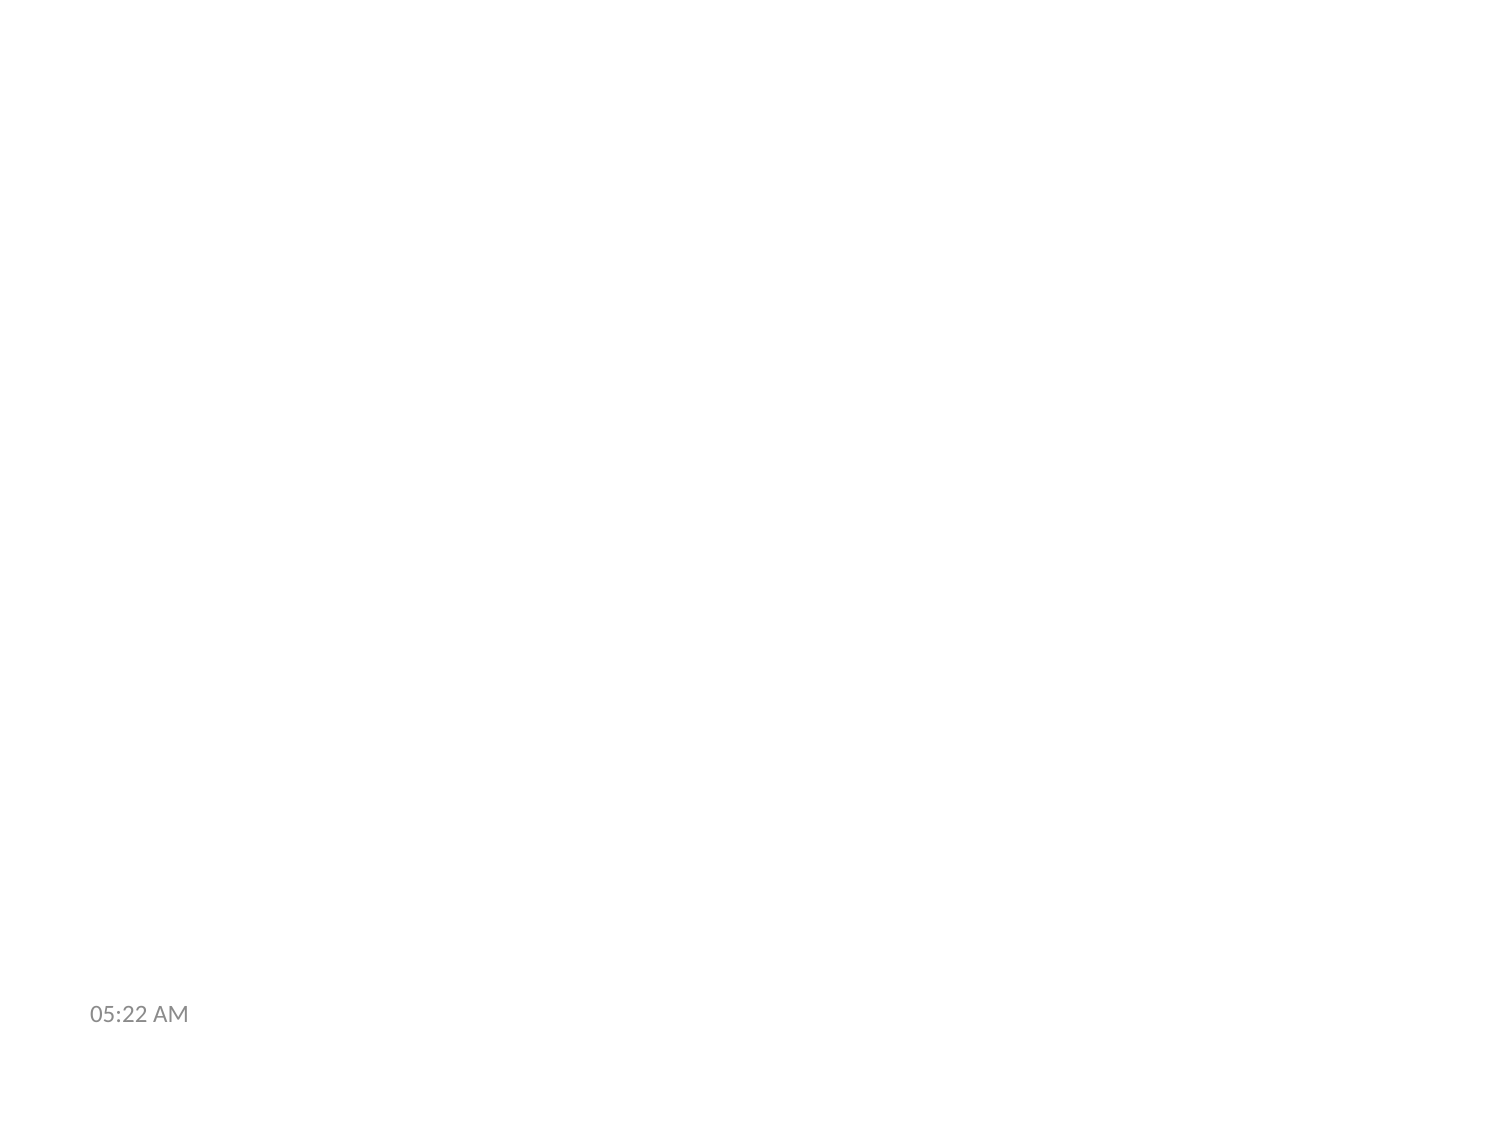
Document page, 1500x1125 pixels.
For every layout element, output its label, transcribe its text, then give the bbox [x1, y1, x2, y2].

text_box 3:35 PM [75, 982, 425, 1043]
